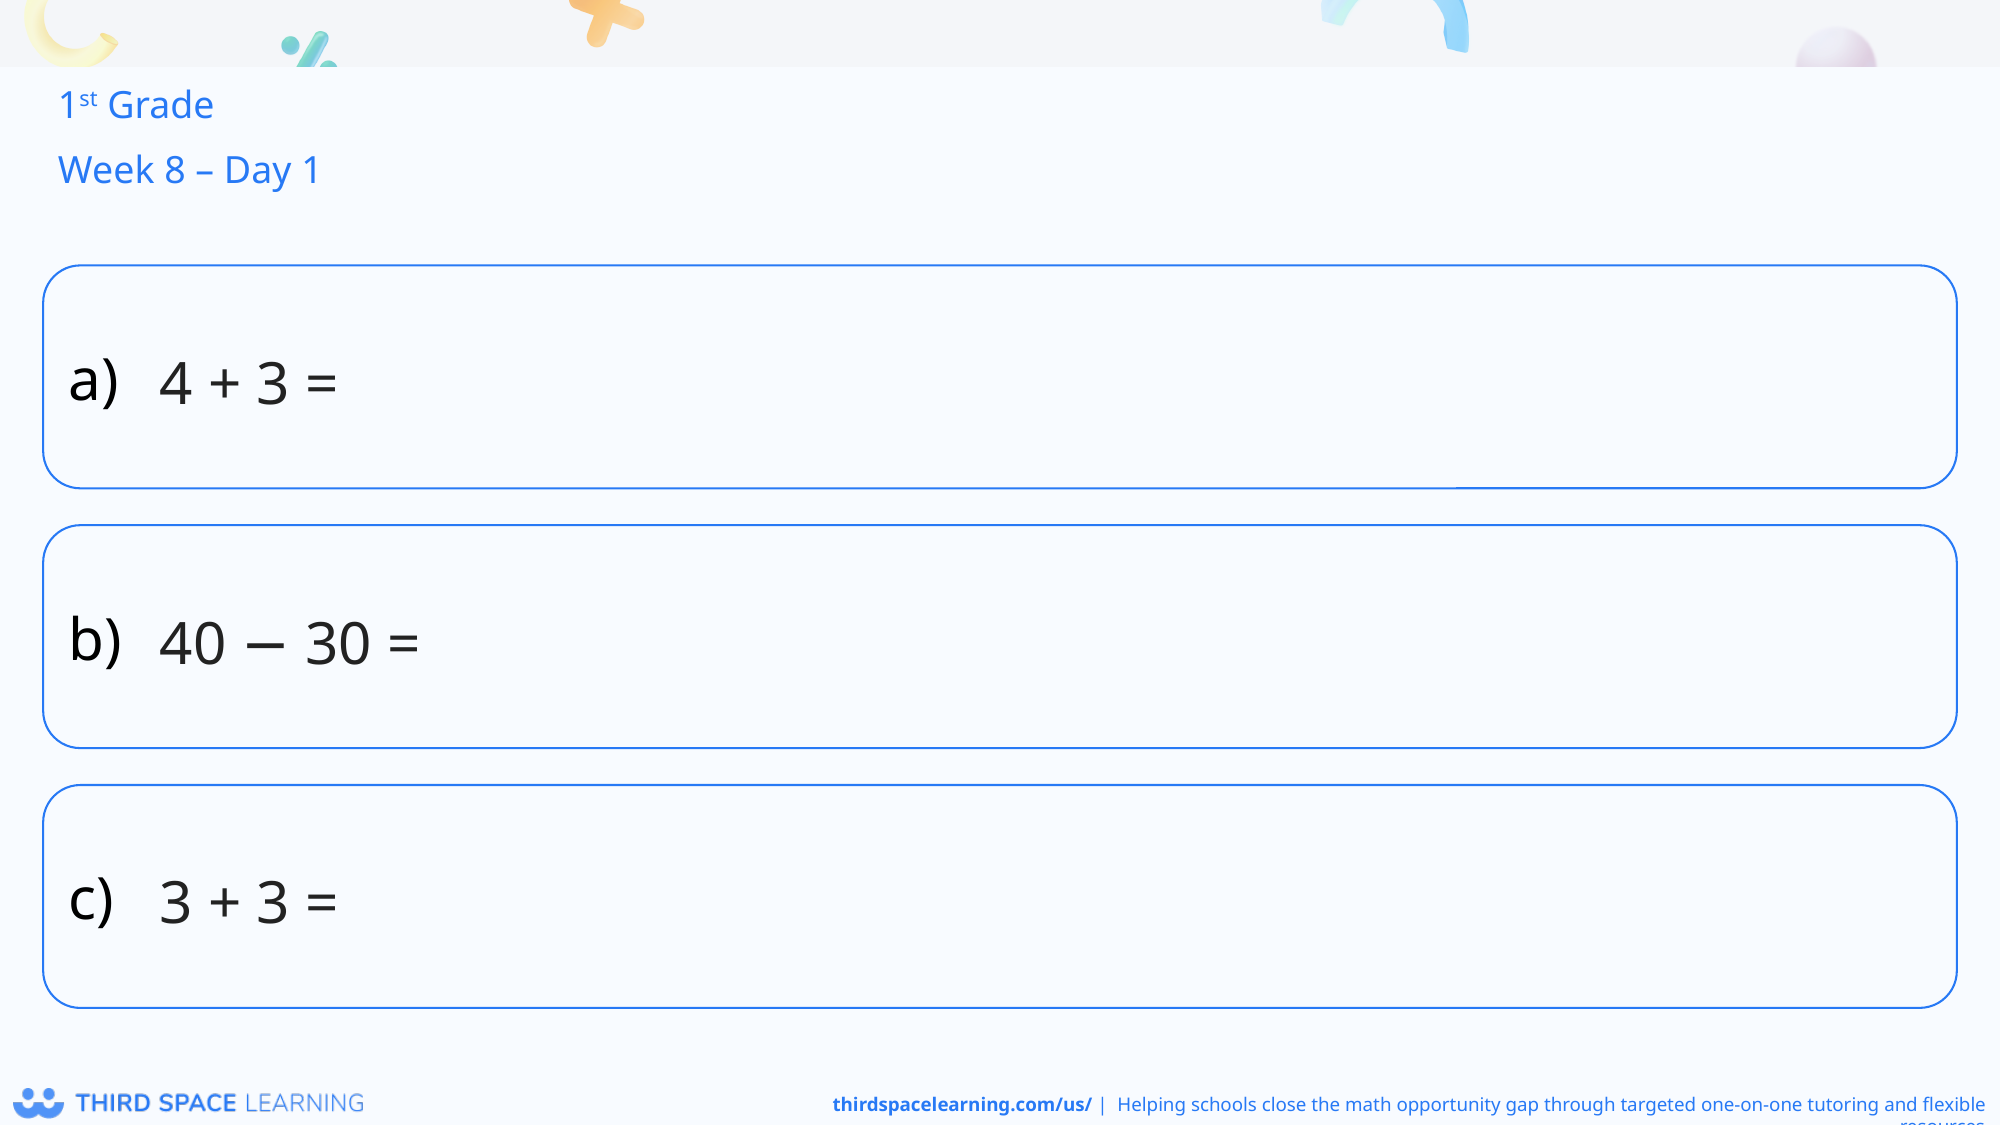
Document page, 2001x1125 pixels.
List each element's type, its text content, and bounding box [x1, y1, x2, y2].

list 40 − 30 = [144, 548, 1922, 734]
picture [0, 0, 2000, 67]
list 4 + 3 = [144, 288, 1922, 474]
list 3 + 3 = [144, 807, 1922, 994]
picture [13, 1088, 365, 1119]
text_box 1st Grade Week 8 – Day 1 [43, 73, 509, 212]
